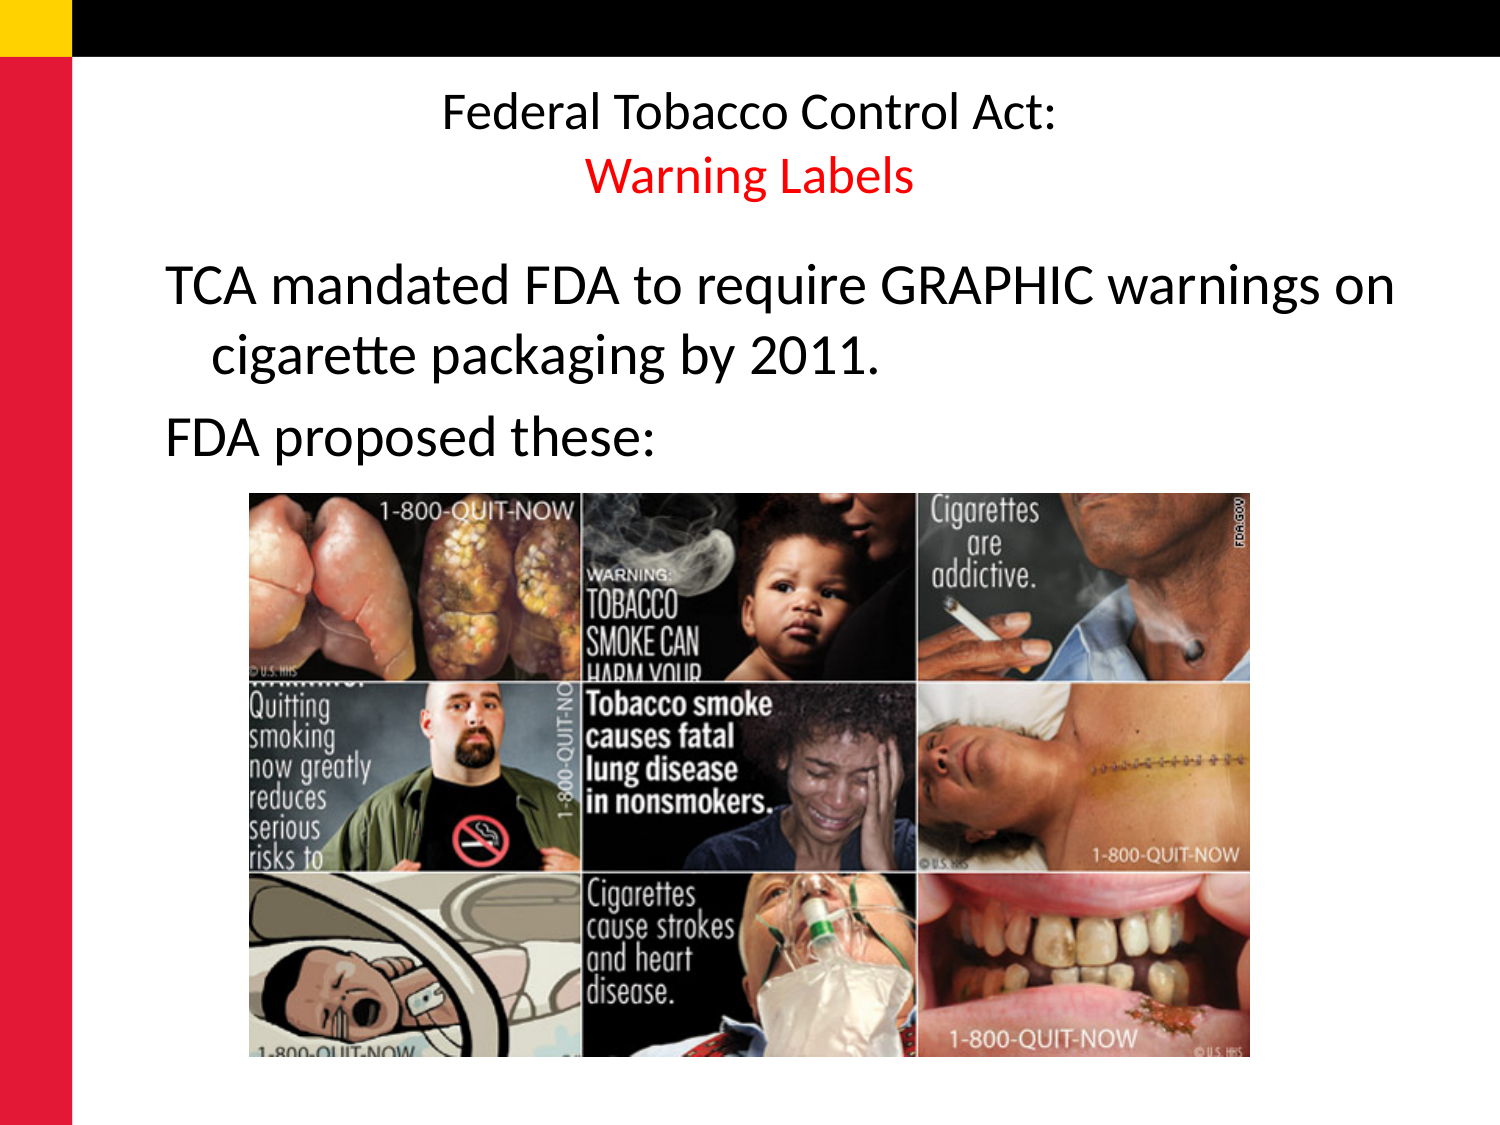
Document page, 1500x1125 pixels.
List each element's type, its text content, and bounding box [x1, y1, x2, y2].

title Federal Tobacco Control Act: Warning Labels [75, 68, 1425, 213]
picture [0, 0, 1500, 1125]
list TCA mandated FDA to require GRAPHIC warnings on cigarette packaging by 2011. FDA proposed these: [75, 238, 1425, 1005]
